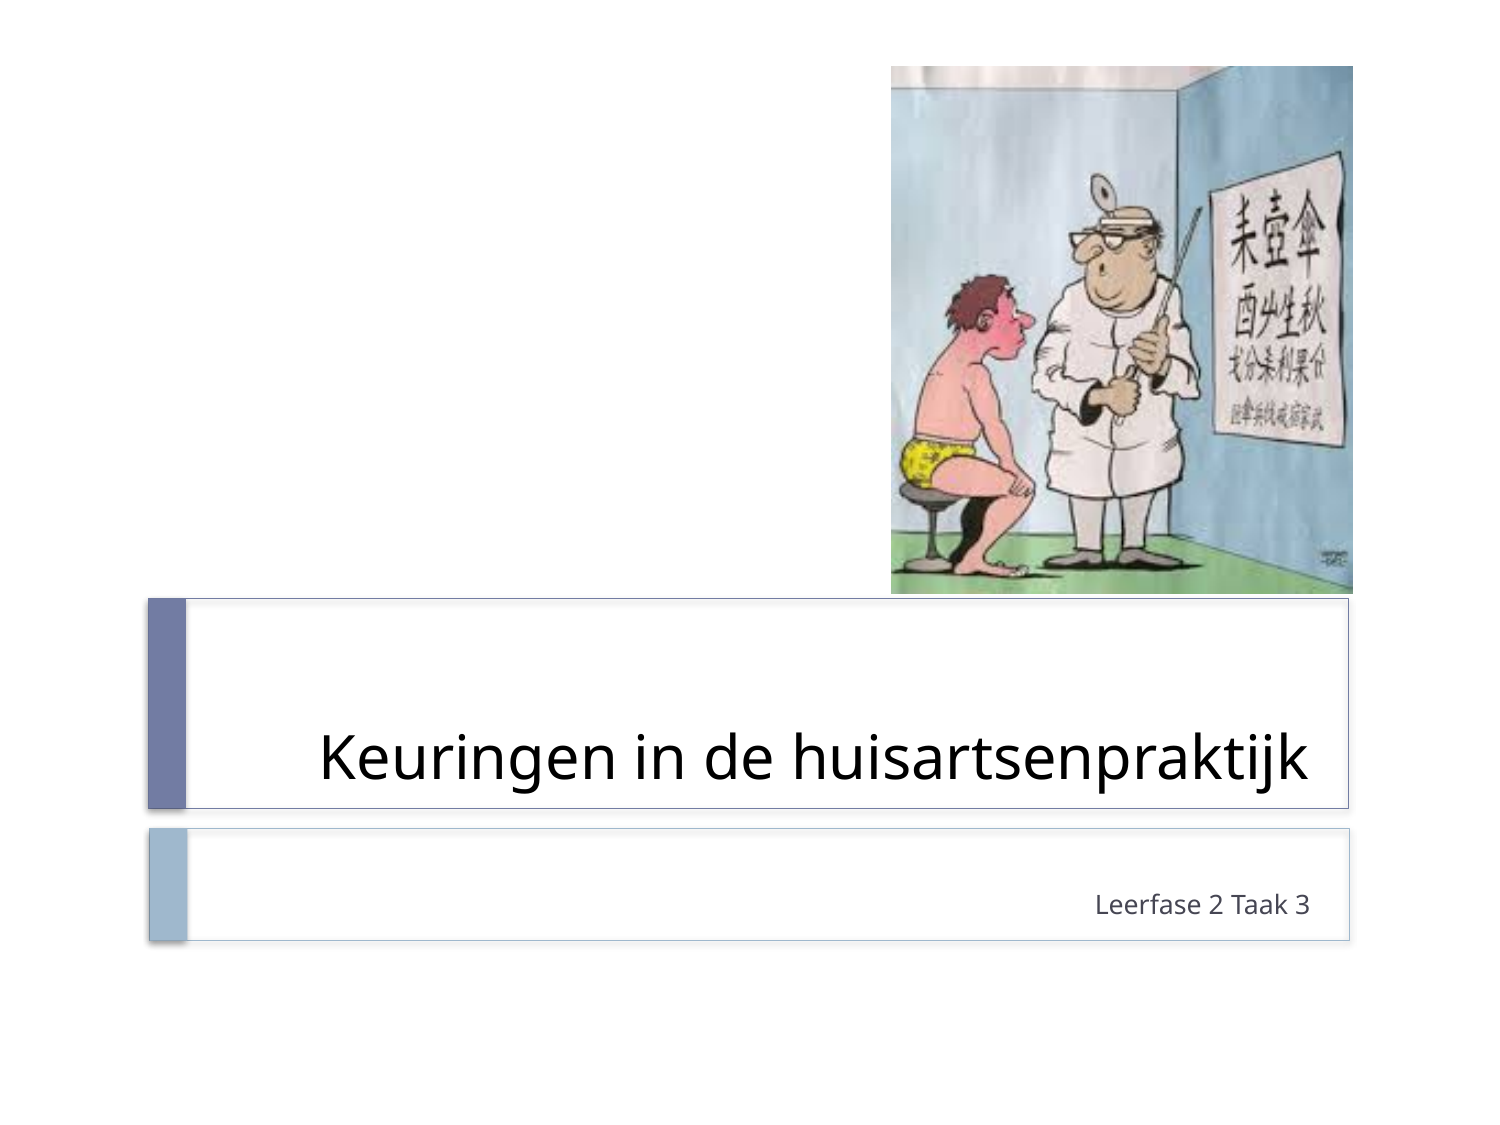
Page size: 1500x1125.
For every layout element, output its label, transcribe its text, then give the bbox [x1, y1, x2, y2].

subtitle Leerfase 2 Taak 3 [200, 840, 1325, 929]
title Keuringen in de huisartsenpraktijk [200, 637, 1325, 800]
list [891, 66, 1354, 594]
